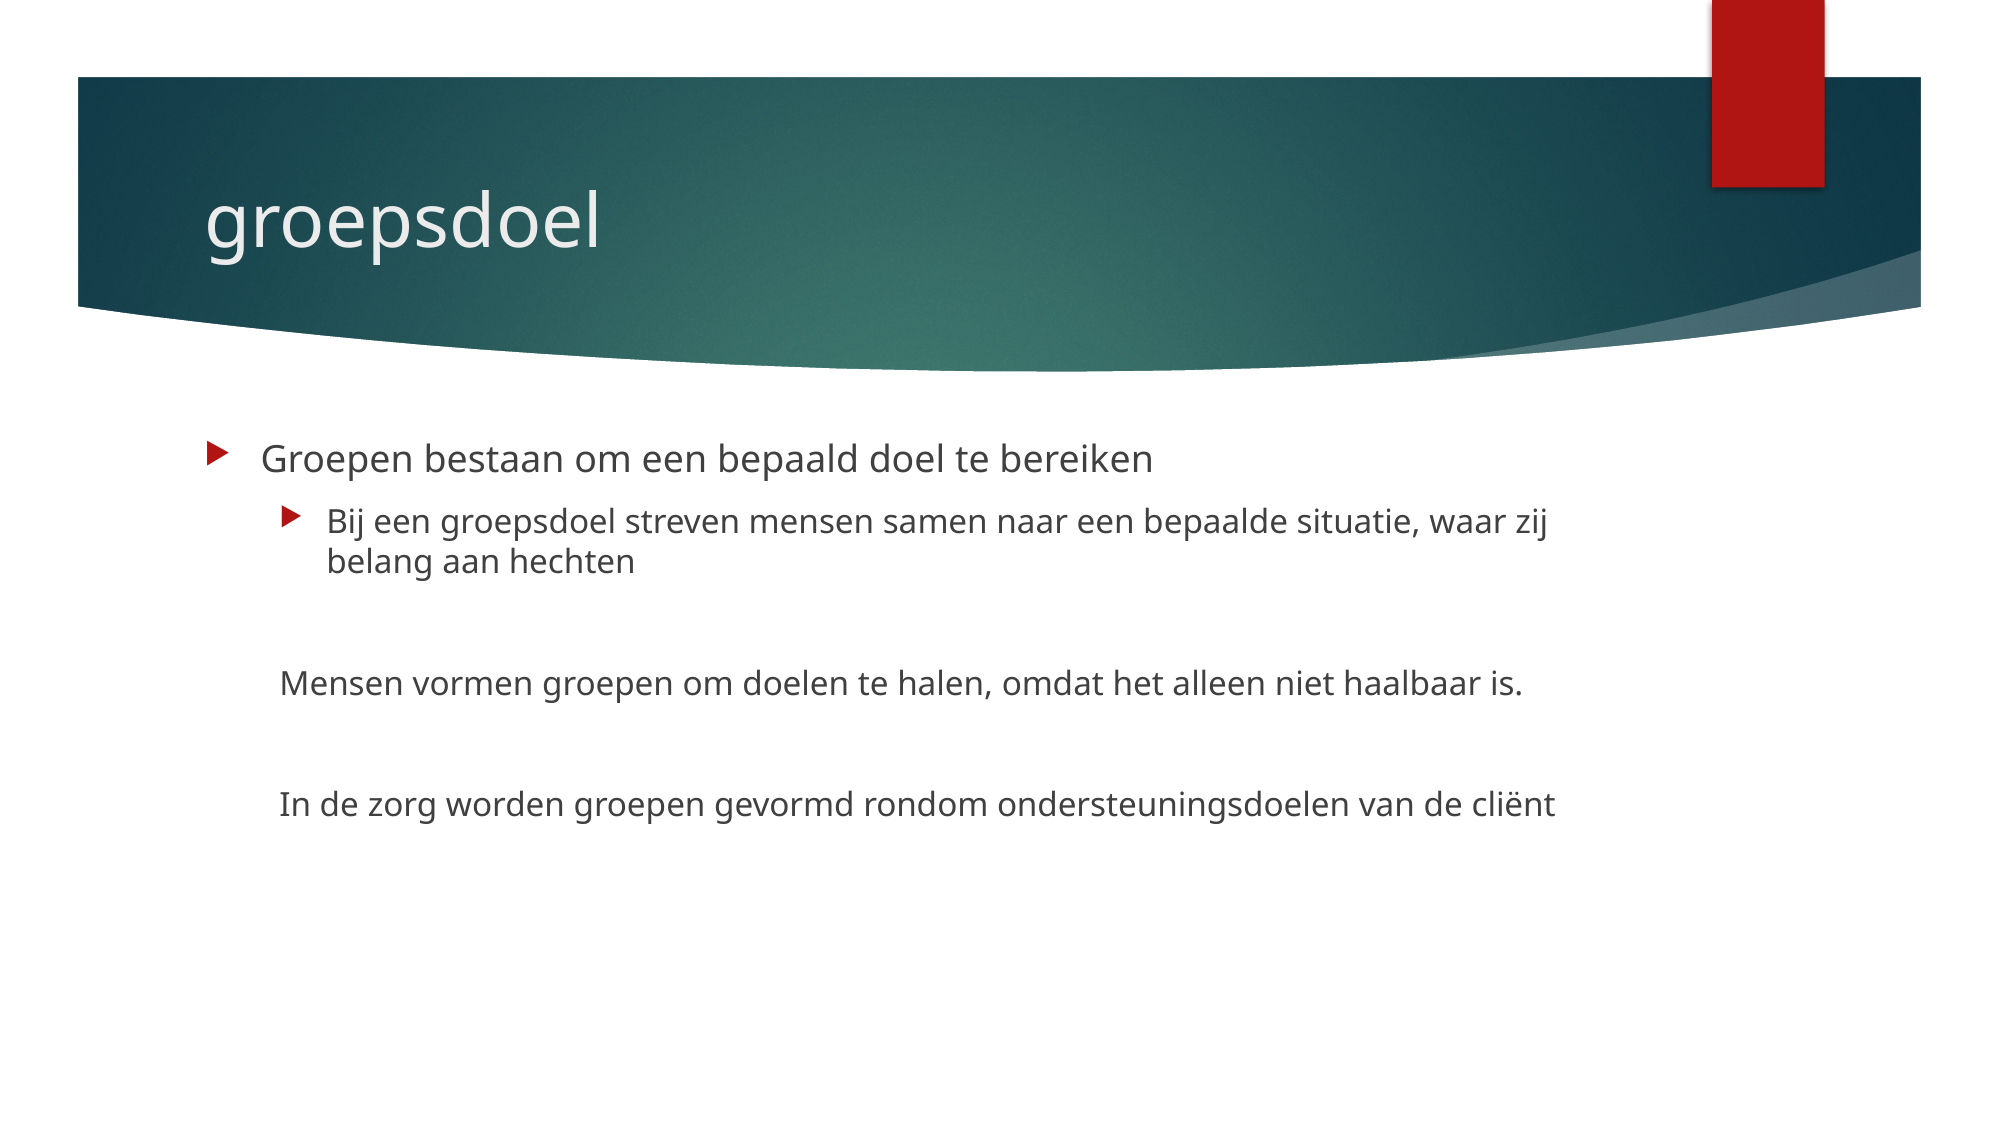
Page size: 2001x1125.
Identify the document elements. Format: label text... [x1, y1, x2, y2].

title groepsdoel [189, 159, 1638, 276]
list Groepen bestaan om een bepaald doel te bereiken Bij een groepsdoel streven mensen samen naar een bepaalde situatie, waar zij belang aan hechten Mensen vormen groepen om doelen te halen, omdat het alleen niet haalbaar is. In de zorg worden groepen gevormd rondom ondersteuningsdoelen van de cliënt [189, 427, 1638, 988]
